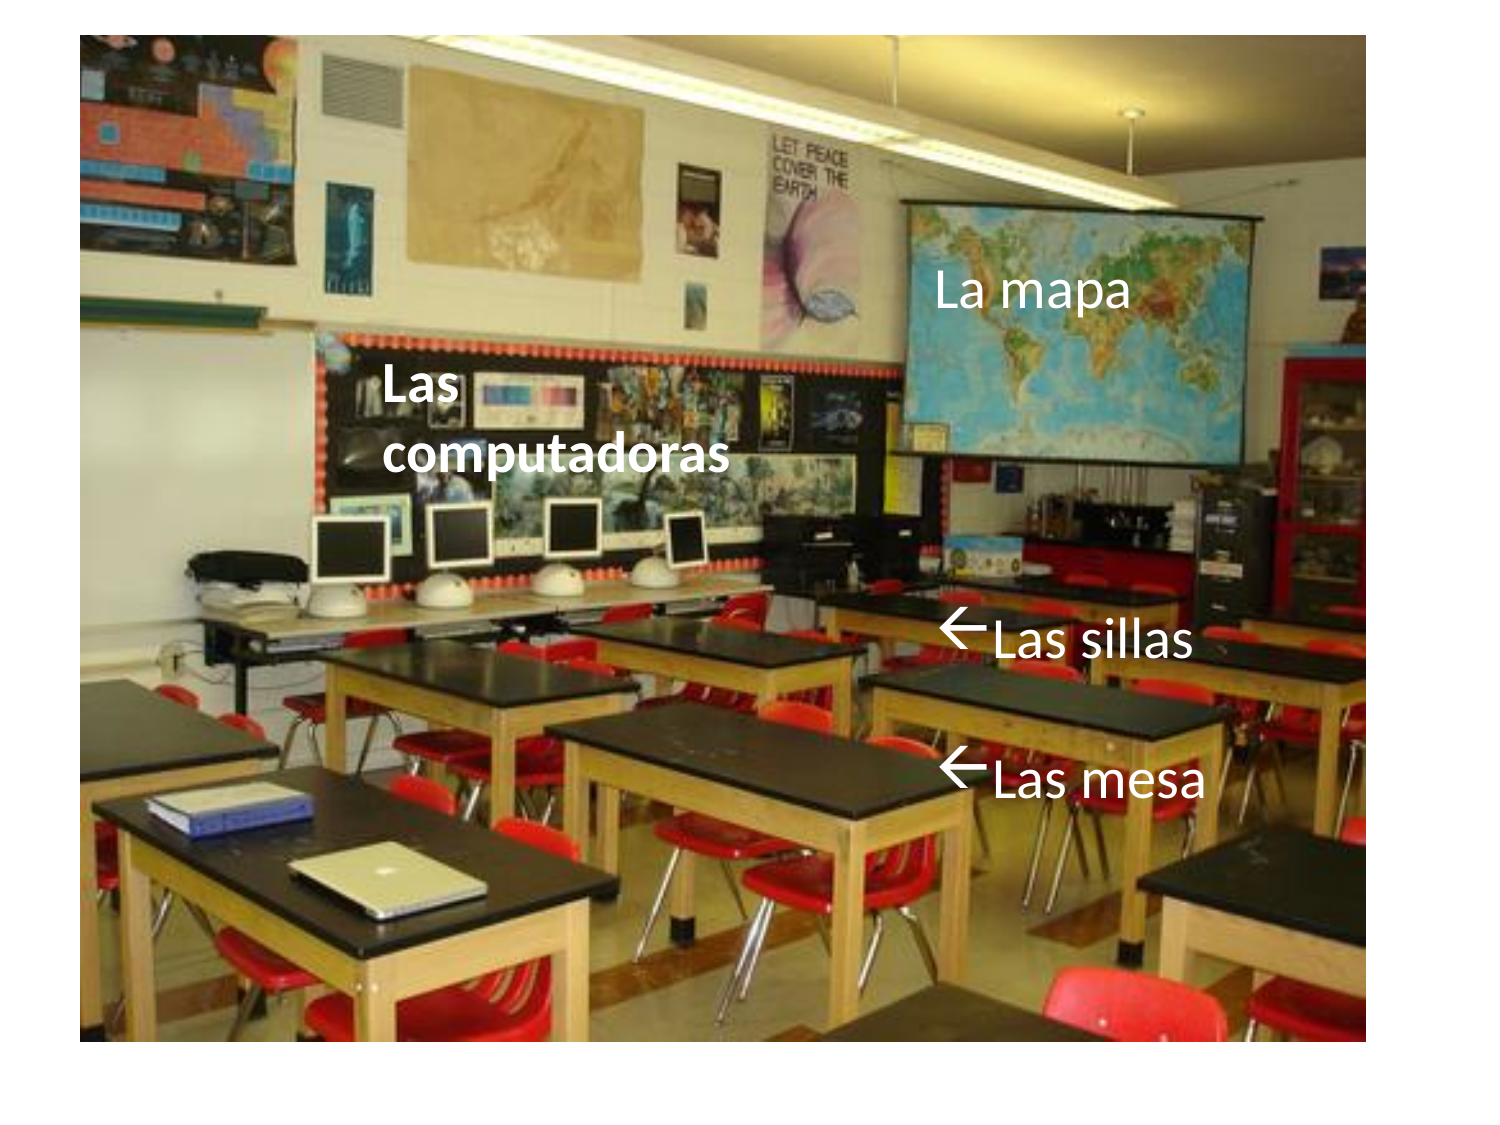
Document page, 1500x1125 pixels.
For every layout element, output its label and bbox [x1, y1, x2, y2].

picture [79, 35, 1366, 1042]
